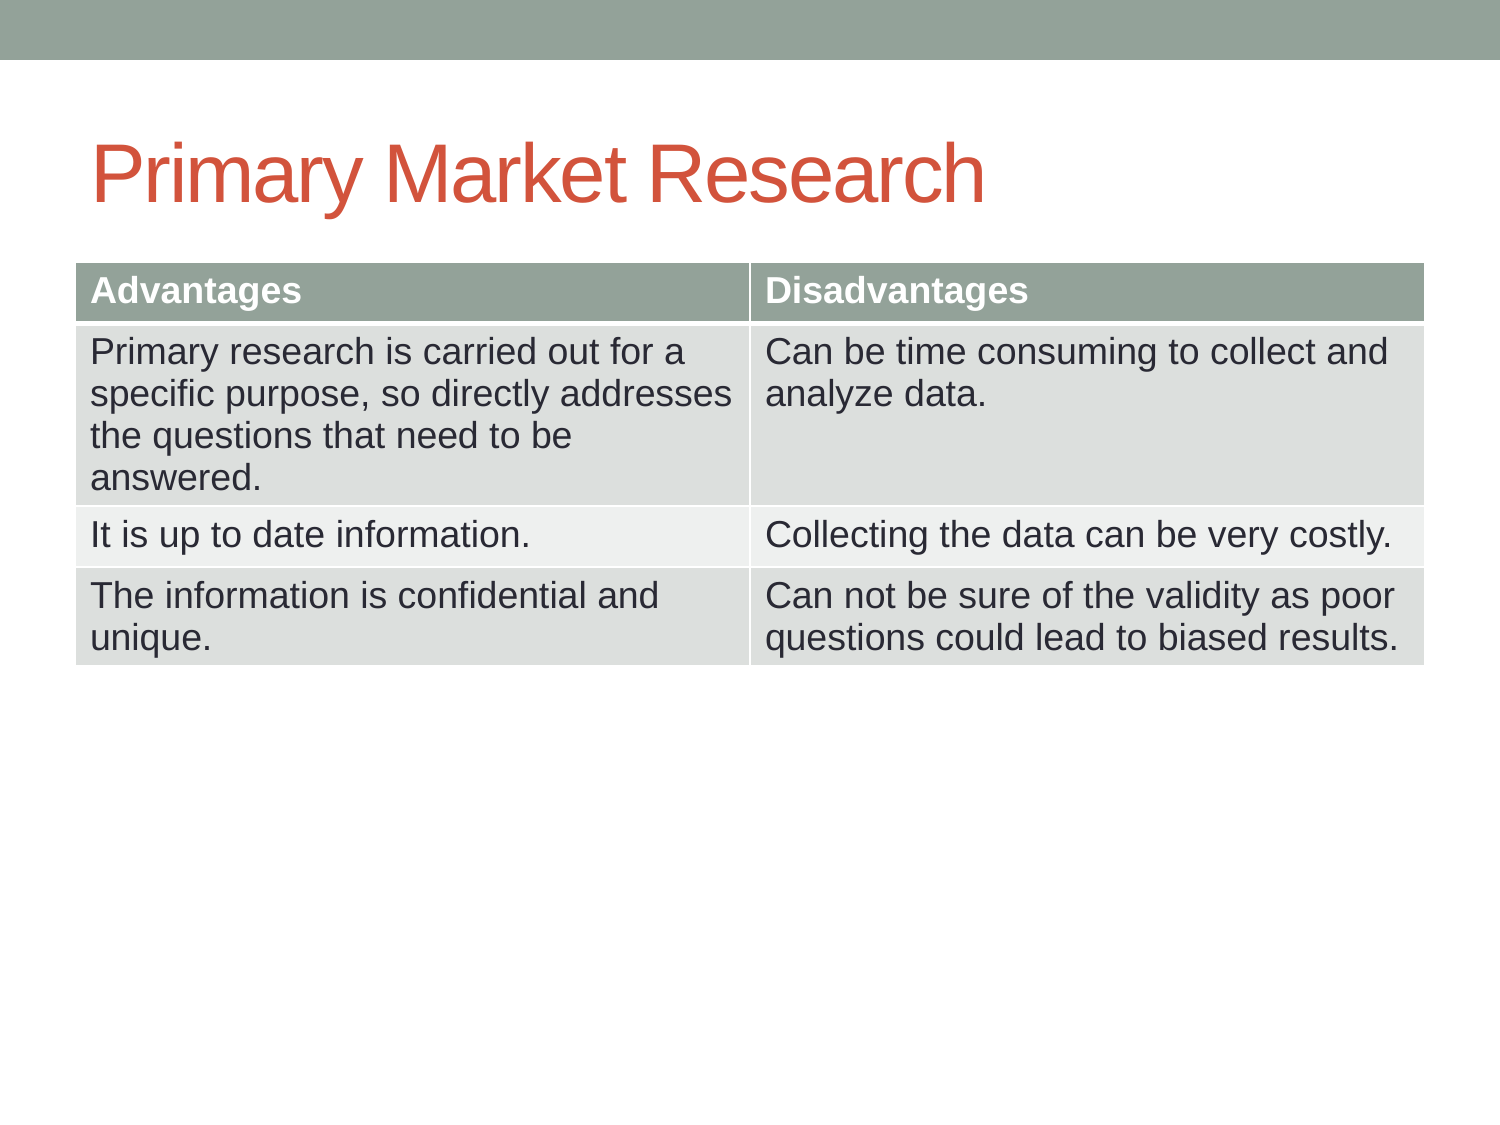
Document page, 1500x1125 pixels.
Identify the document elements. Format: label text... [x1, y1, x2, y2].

title Primary Market Research [75, 87, 1425, 250]
table_cell Can be time consuming to collect and analyze data. [751, 326, 1424, 505]
table_cell It is up to date information. [76, 507, 749, 566]
table_cell Primary research is carried out for a specific purpose, so directly addresses the questions that need to be answered. [76, 326, 749, 505]
table_header Disadvantages [751, 263, 1424, 321]
table_cell Can not be sure of the validity as poor questions could lead to biased results. [751, 568, 1424, 665]
table_cell The information is confidential and unique. [76, 568, 749, 665]
table_cell Collecting the data can be very costly. [751, 507, 1424, 566]
table_header Advantages [76, 263, 749, 321]
